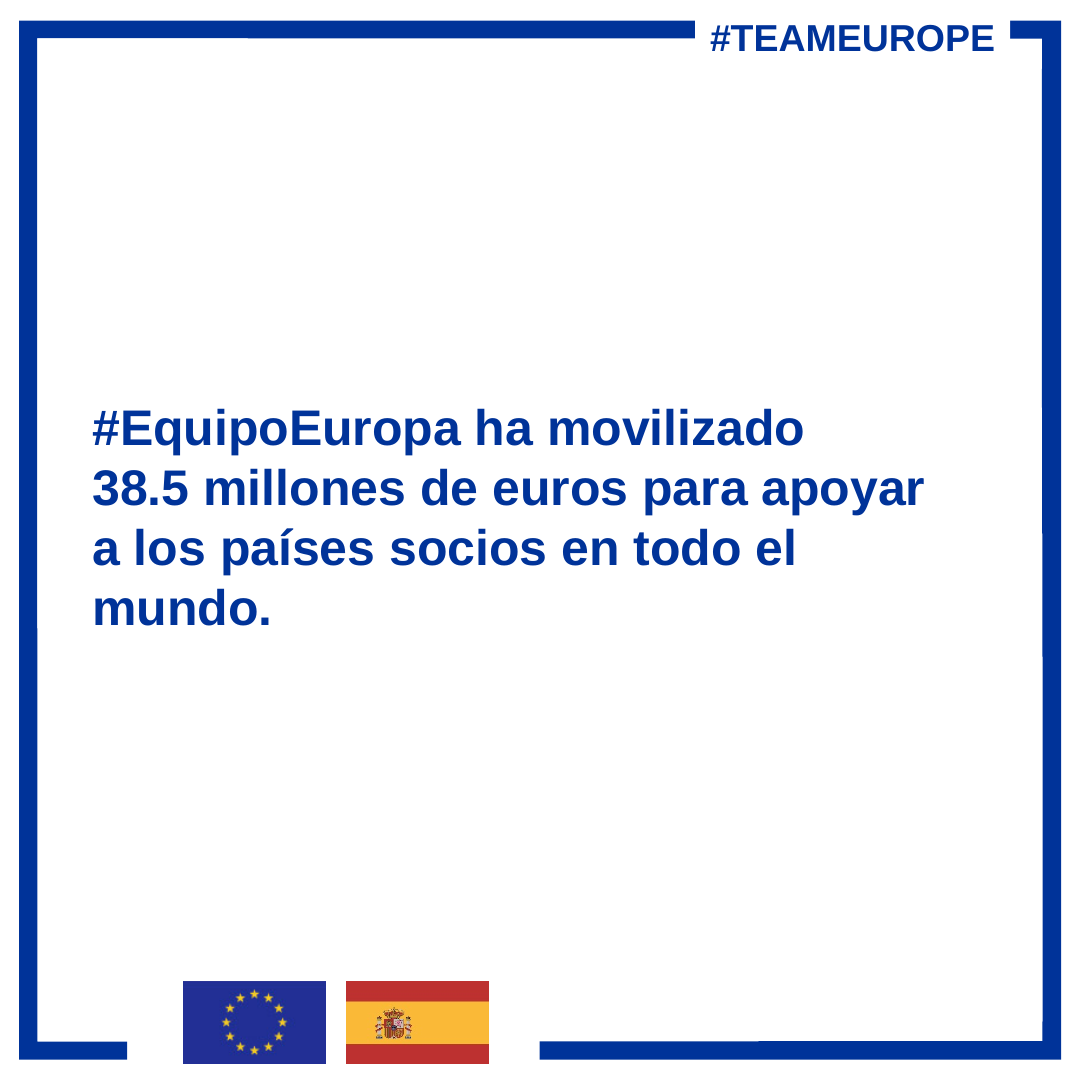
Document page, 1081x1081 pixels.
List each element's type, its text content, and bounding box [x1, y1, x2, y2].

text_box #EquipoEuropa ha movilizado 38.5 millones de euros para apoyar a los países socios en todo el mundo. [77, 388, 950, 643]
picture [182, 980, 327, 1065]
picture [345, 980, 490, 1065]
